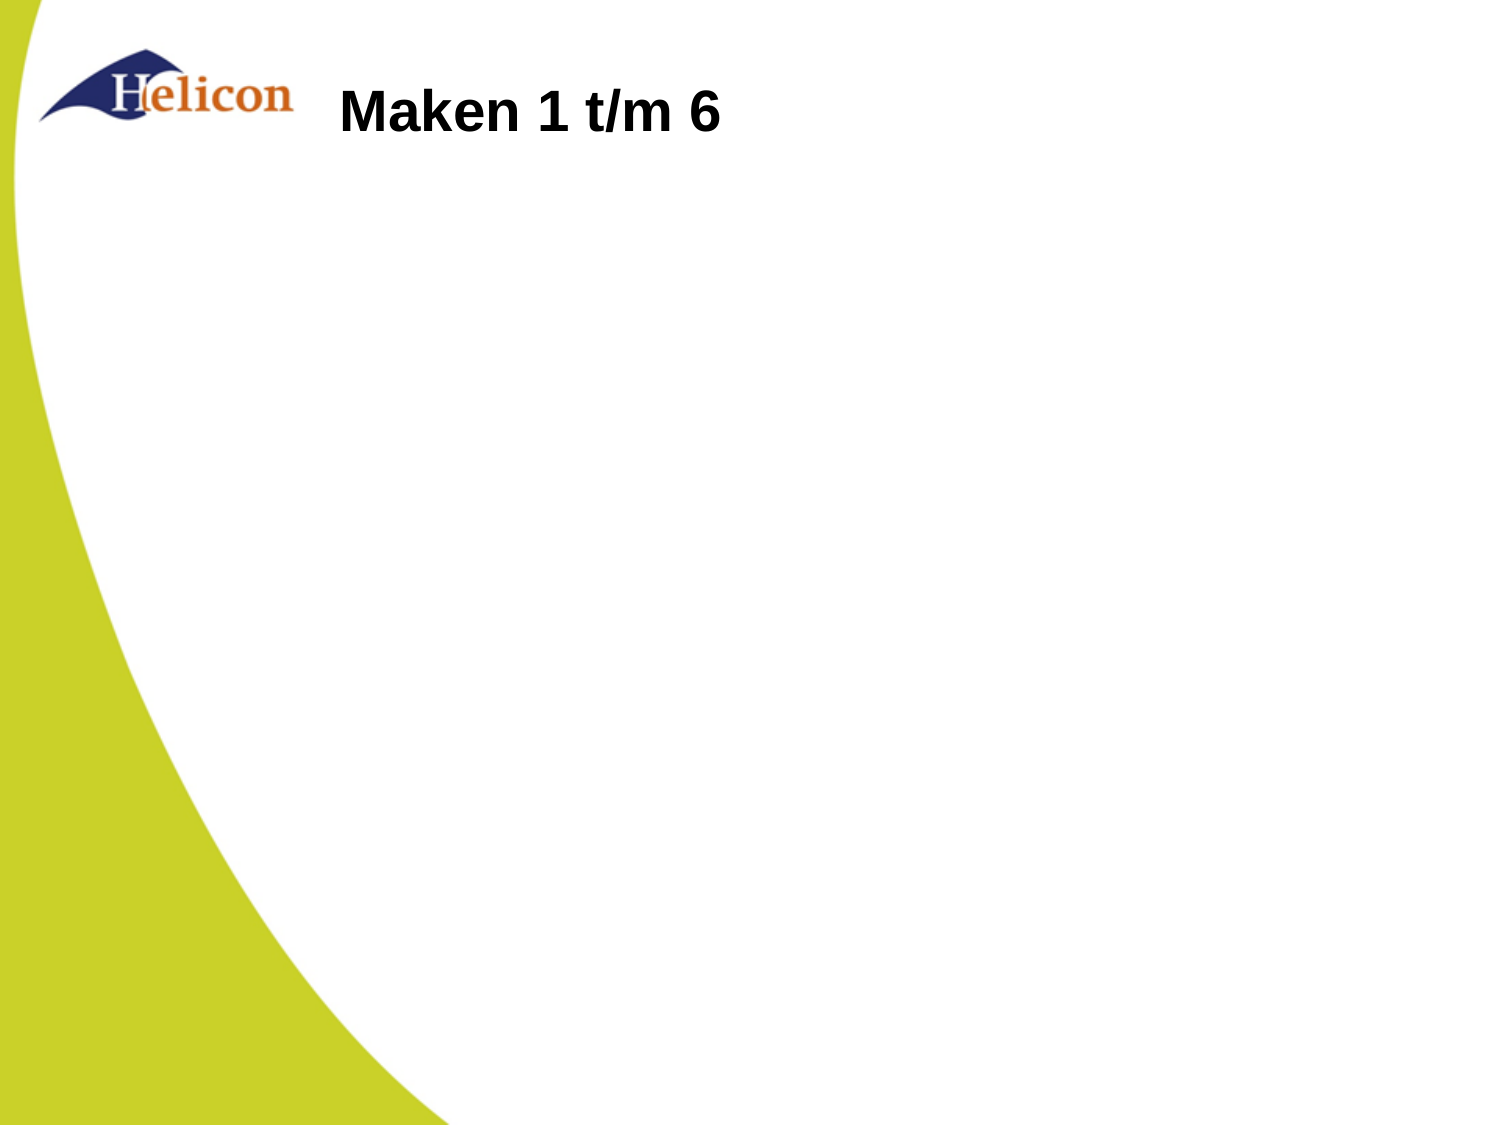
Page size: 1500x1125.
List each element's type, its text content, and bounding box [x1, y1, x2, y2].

title Maken 1 t/m 6 [324, 54, 1415, 161]
picture [0, 0, 1500, 1125]
